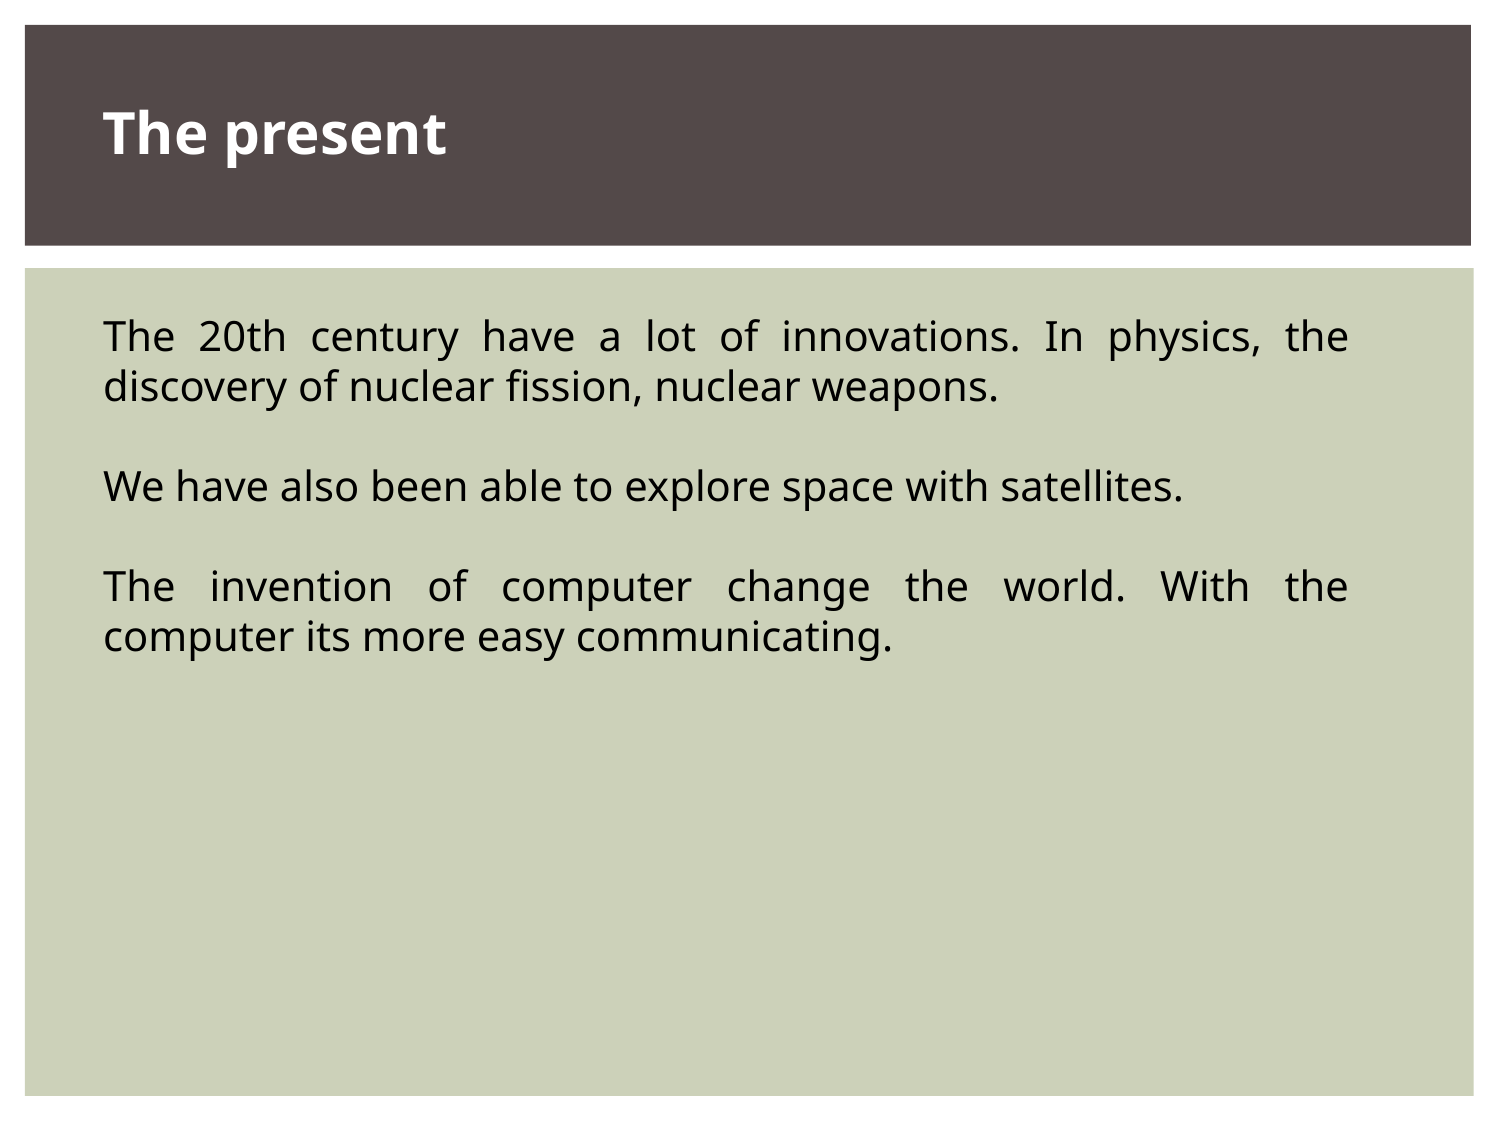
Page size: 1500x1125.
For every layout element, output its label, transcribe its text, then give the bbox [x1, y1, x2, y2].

text_box The 20th century have a lot of innovations. In physics, the discovery of nuclear fission, nuclear weapons. We have also been able to explore space with satellites. The invention of computer change the world. With the computer its more easy communicating. [88, 302, 1365, 758]
text_box The present [87, 89, 489, 174]
